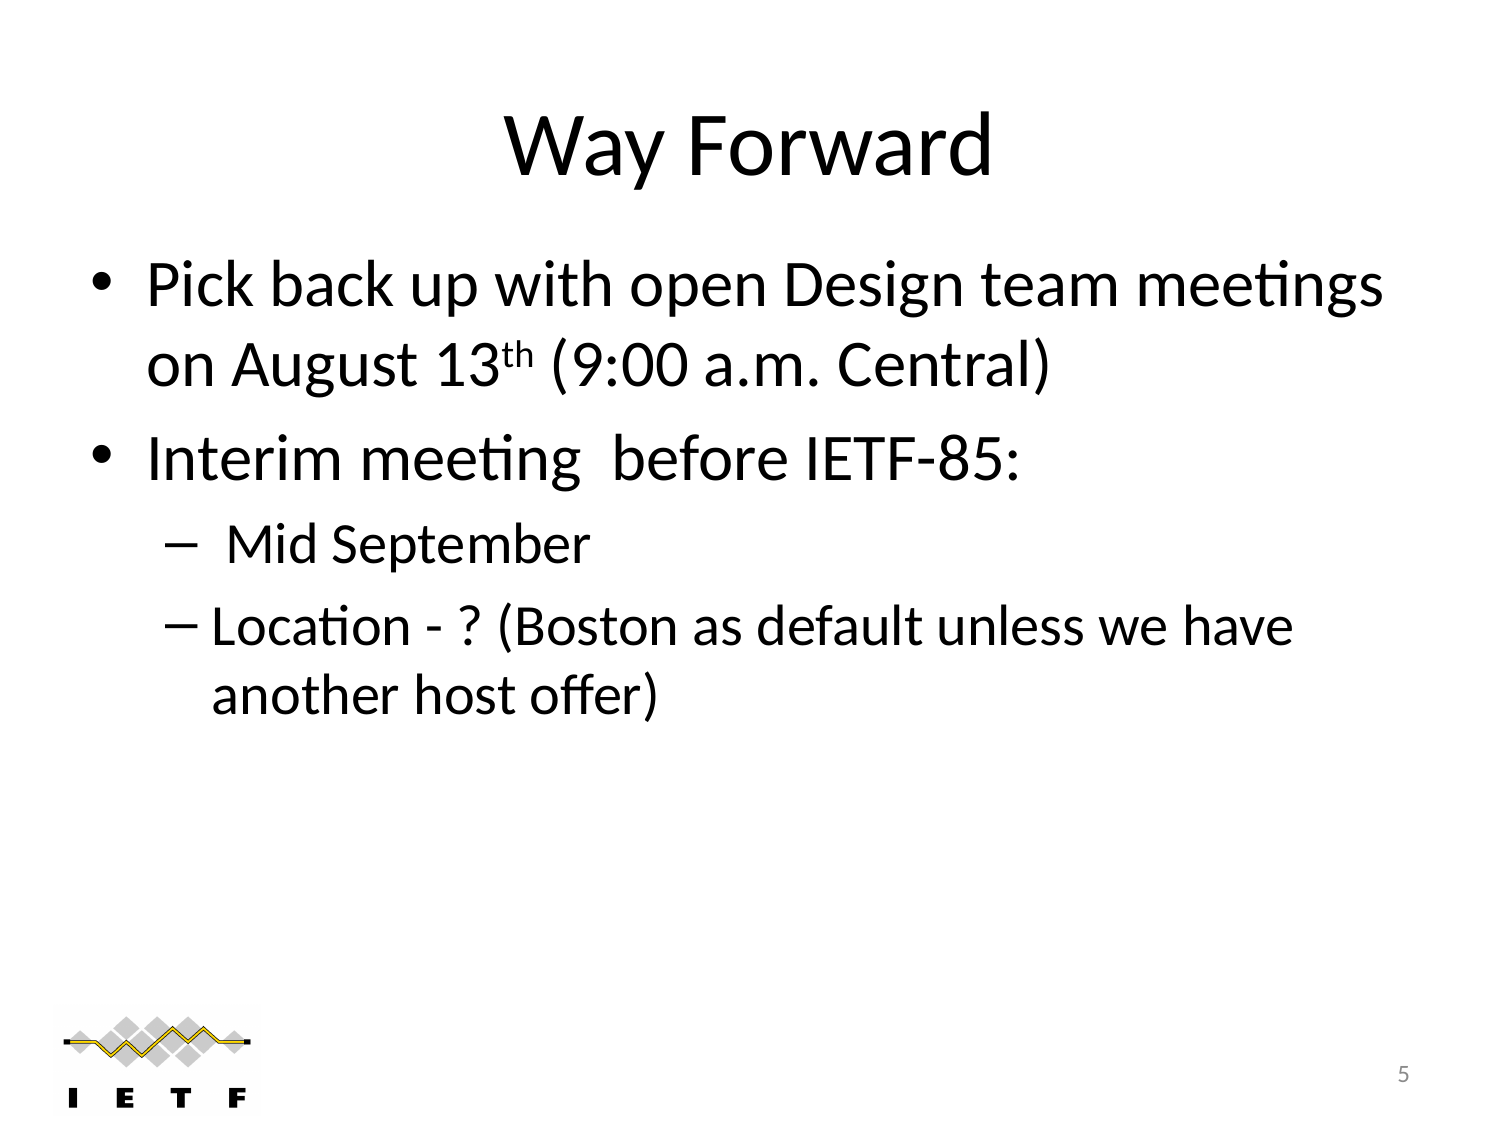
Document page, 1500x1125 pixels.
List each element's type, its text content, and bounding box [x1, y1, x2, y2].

title Way Forward [75, 45, 1425, 232]
slide_number 5 [1074, 1042, 1425, 1103]
list Pick back up with open Design team meetings on August 13th (9:00 a.m. Central) Interim meeting before IETF-85: Mid September Location - ? (Boston as default unless we have another host offer) [75, 232, 1425, 1005]
picture [53, 1004, 261, 1116]
